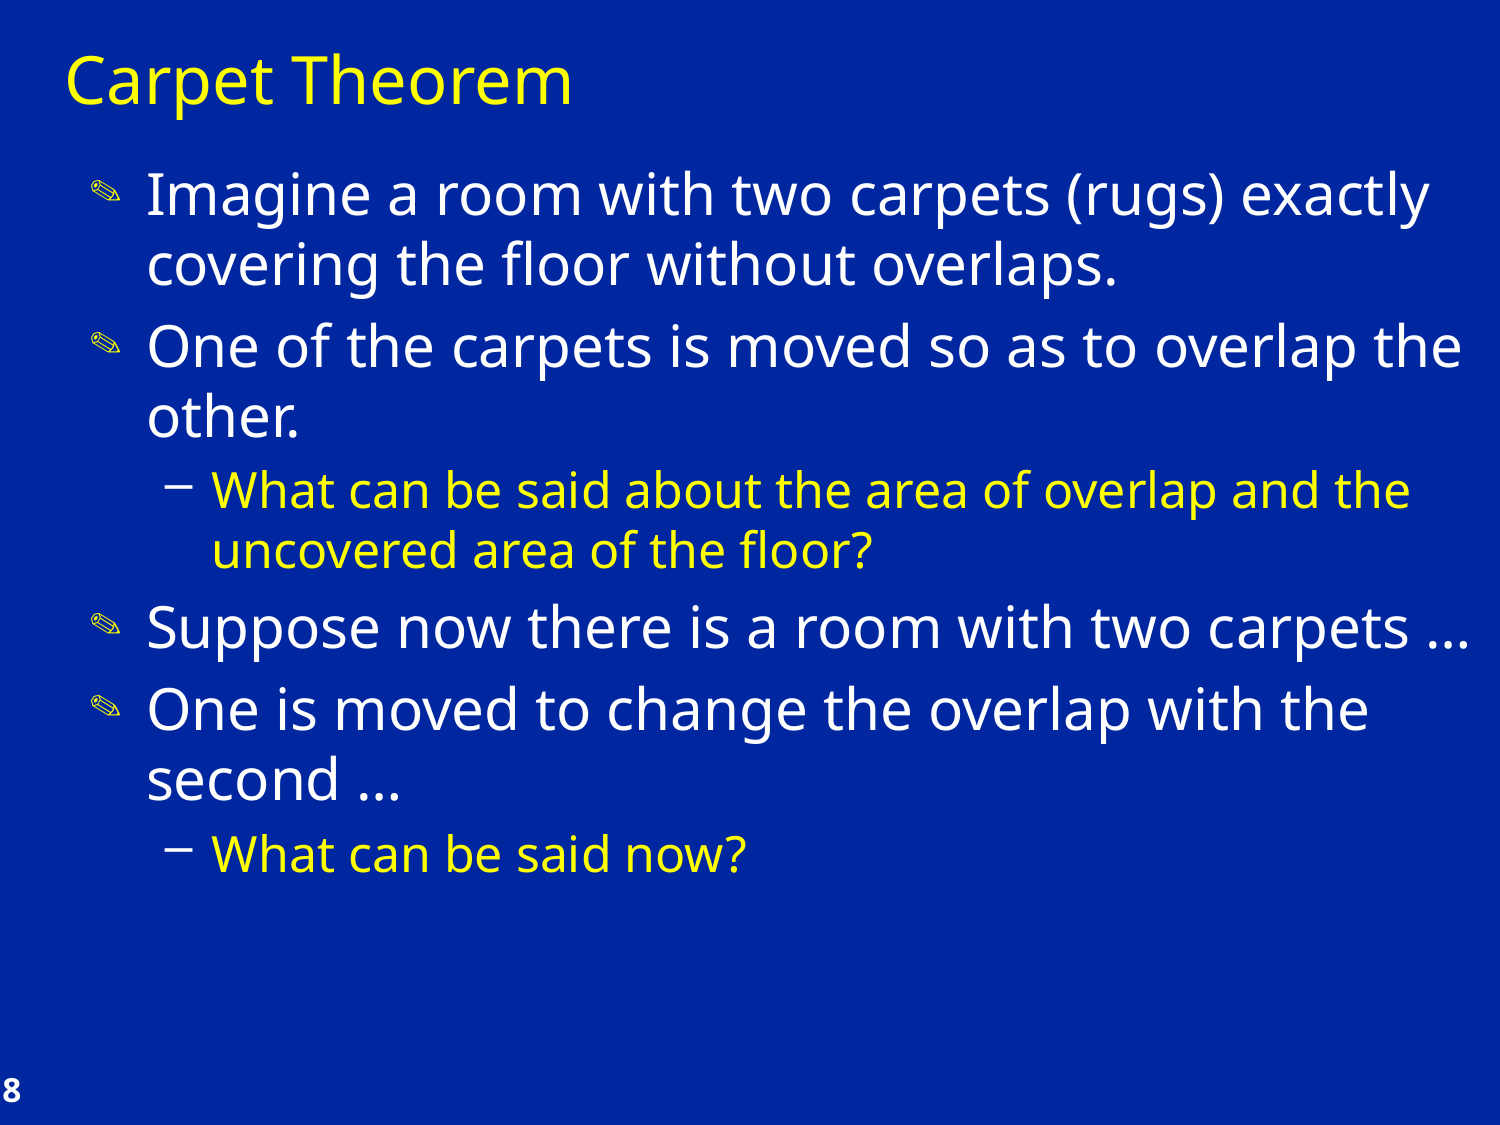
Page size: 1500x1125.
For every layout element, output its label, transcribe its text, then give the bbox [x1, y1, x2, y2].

list Imagine a room with two carpets (rugs) exactly covering the floor without overlaps. One of the carpets is moved so as to overlap the other. What can be said about the area of overlap and the uncovered area of the floor? Suppose now there is a room with two carpets … One is moved to change the overlap with the second … What can be said now? [74, 149, 1500, 1083]
title Carpet Theorem [49, 24, 1326, 126]
